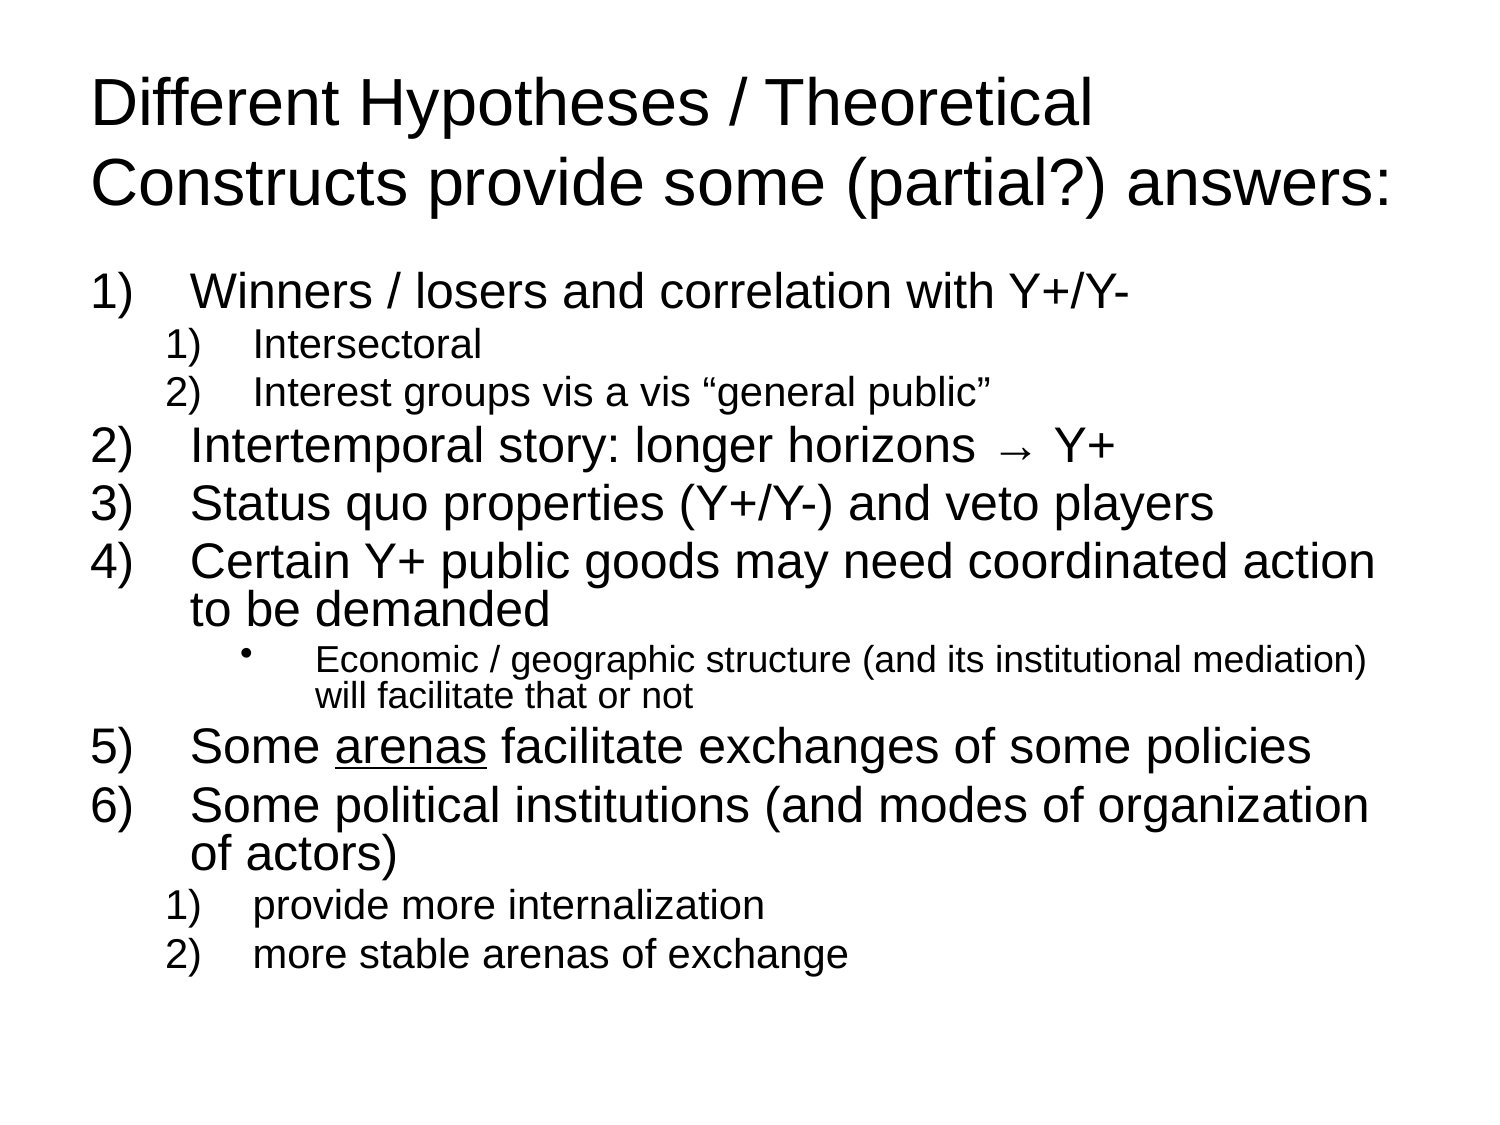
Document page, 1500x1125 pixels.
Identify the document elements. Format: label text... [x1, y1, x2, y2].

list Winners / losers and correlation with Y+/Y- Intersectoral Interest groups vis a vis “general public” Intertemporal story: longer horizons → Y+ Status quo properties (Y+/Y-) and veto players Certain Y+ public goods may need coordinated action to be demanded Economic / geographic structure (and its institutional mediation) will facilitate that or not Some arenas facilitate exchanges of some policies Some political institutions (and modes of organization of actors) provide more internalization more stable arenas of exchange [74, 262, 1426, 1006]
title Different Hypotheses / Theoretical Constructs provide some (partial?) answers: [74, 44, 1426, 233]
